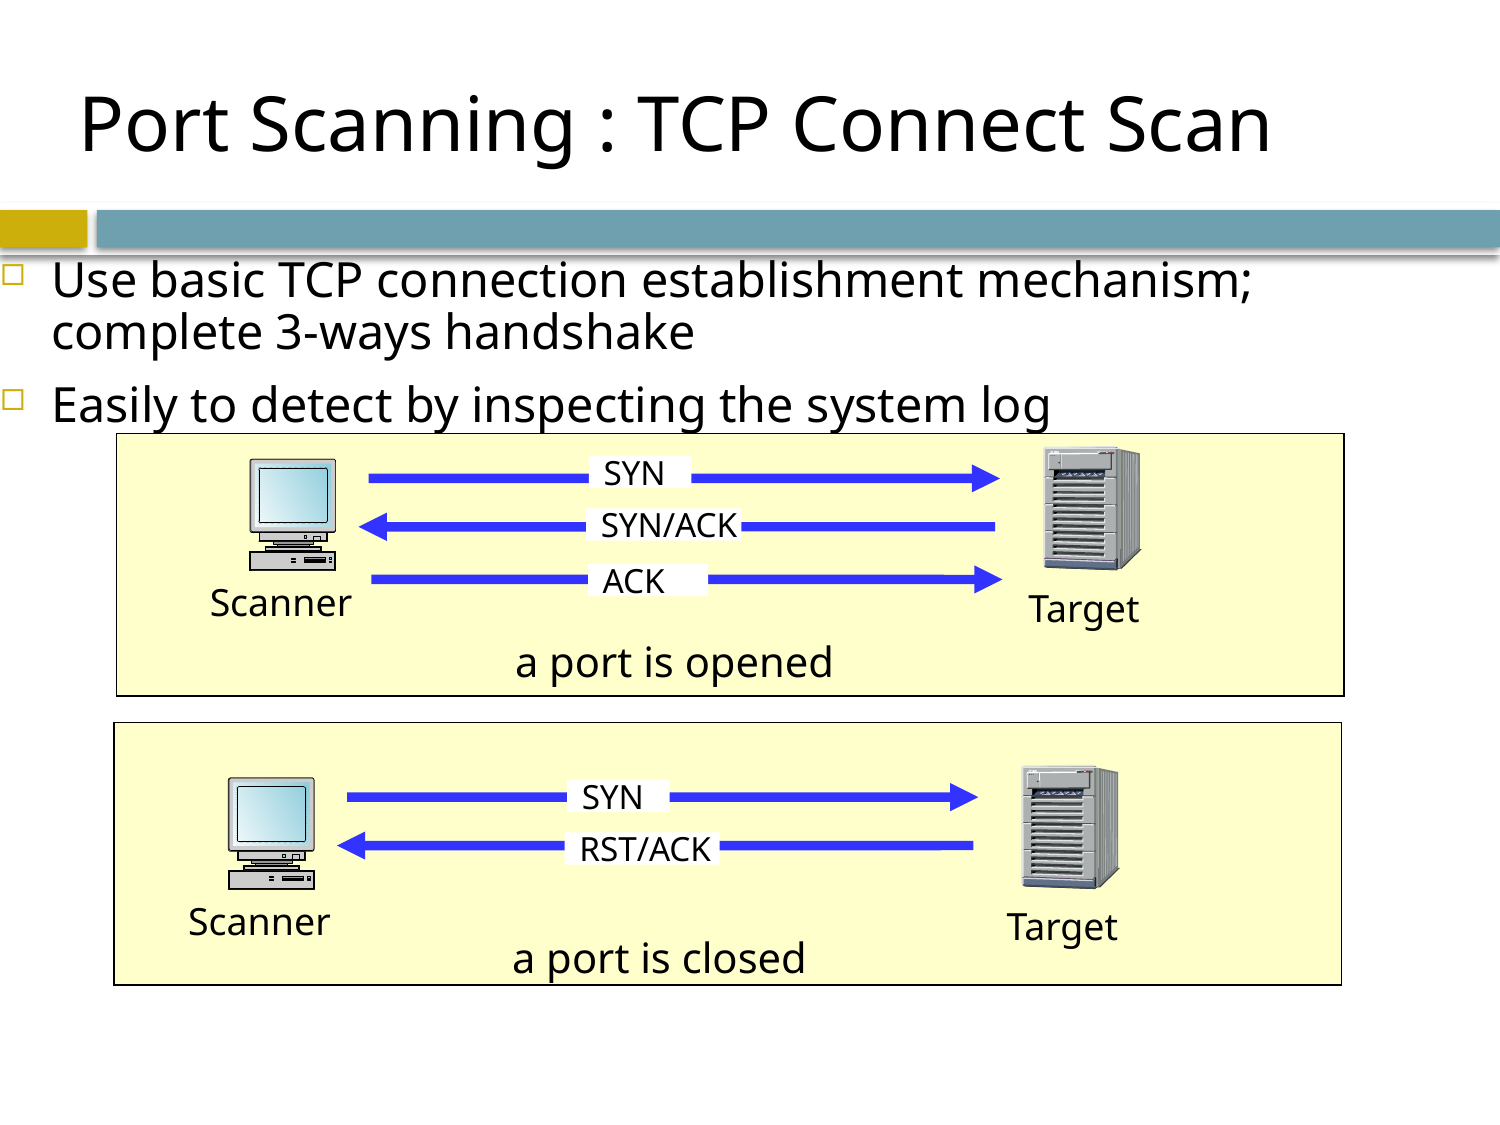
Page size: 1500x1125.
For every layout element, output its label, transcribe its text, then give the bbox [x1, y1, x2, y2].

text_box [184, 774, 337, 952]
text_box SYN [567, 779, 670, 812]
text_box Target [991, 896, 1133, 956]
text_box [692, 472, 1000, 485]
text_box [709, 573, 1003, 586]
text_box [116, 434, 1344, 696]
text_box RST/ACK [564, 832, 720, 865]
text_box [113, 722, 1342, 986]
text_box [342, 839, 564, 852]
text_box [206, 456, 359, 634]
text_box SYN [588, 455, 692, 488]
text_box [1042, 446, 1142, 571]
text_box SYN/ACK [586, 508, 742, 541]
text_box a port is closed [486, 924, 822, 990]
text_box ACK [588, 563, 709, 597]
text_box [364, 520, 586, 534]
title Port Scanning : TCP Connect Scan [78, 70, 1285, 171]
text_box [670, 790, 979, 804]
text_box a port is opened [489, 628, 849, 694]
list Use basic TCP connection establishment mechanism; complete 3-ways handshake Easily to detect by inspecting the system log [0, 255, 1438, 434]
text_box Target [1013, 577, 1155, 637]
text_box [1021, 765, 1121, 890]
